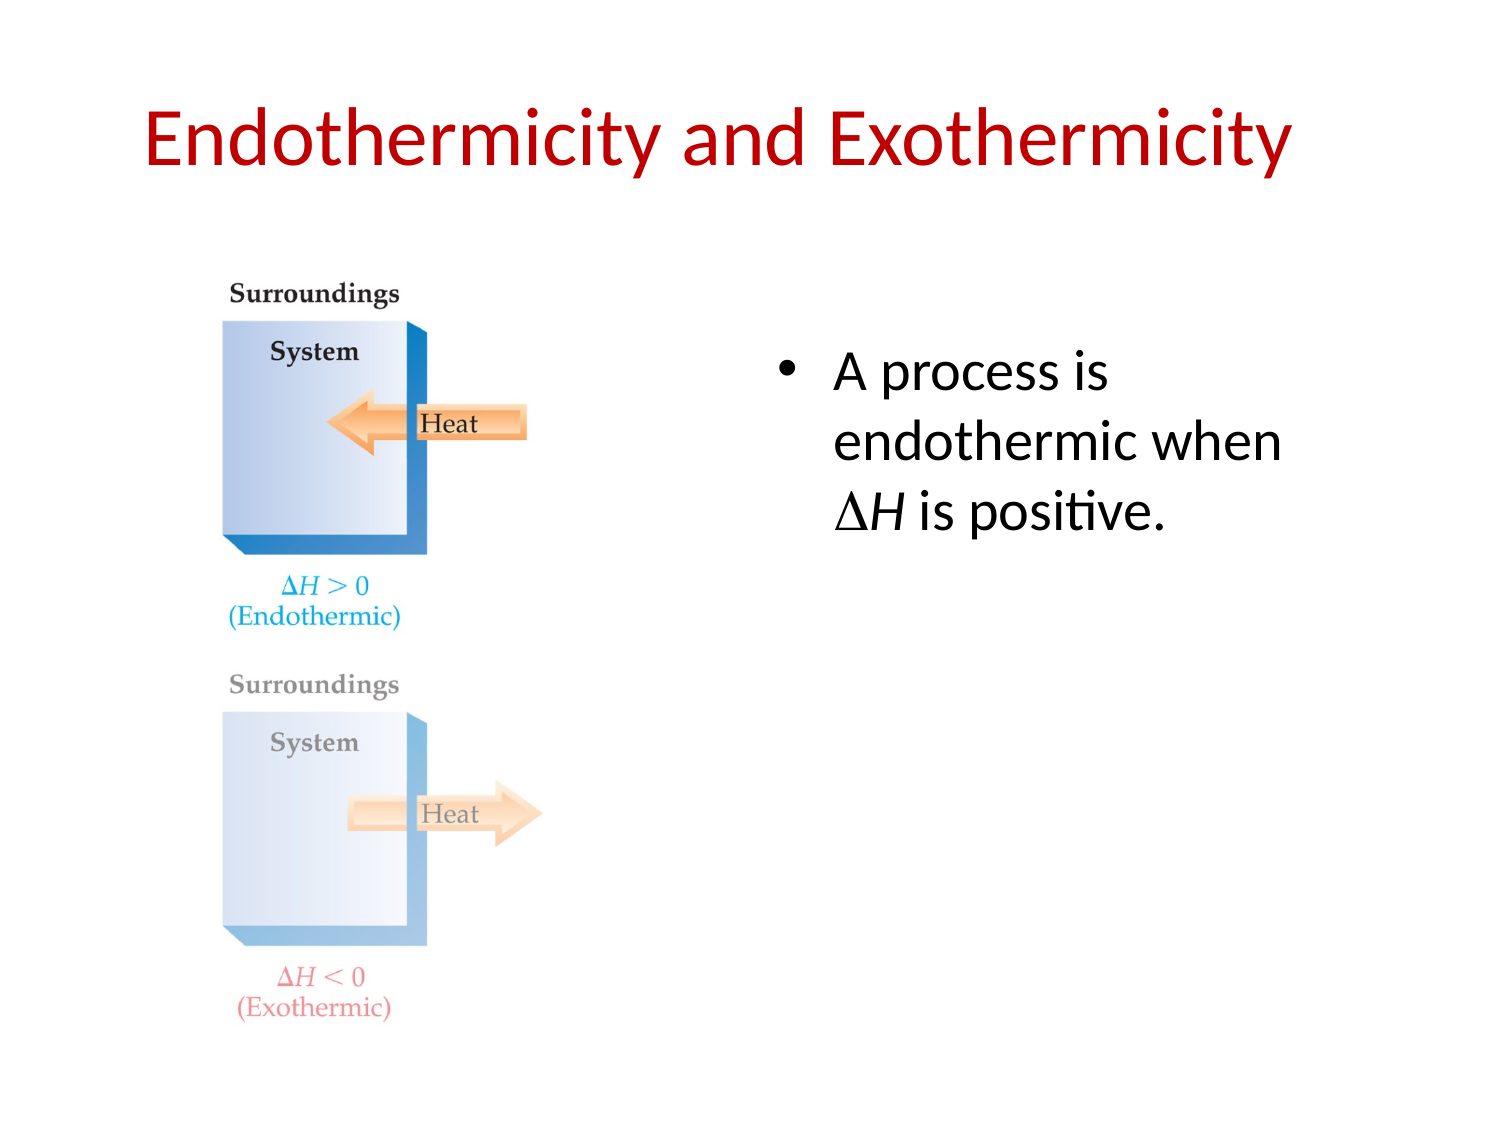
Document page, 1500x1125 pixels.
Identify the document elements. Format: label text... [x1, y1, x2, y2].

picture [187, 274, 578, 1027]
text_box A process is endothermic when H is positive. [762, 324, 1338, 1000]
text_box Endothermicity and Exothermicity [37, 75, 1400, 263]
